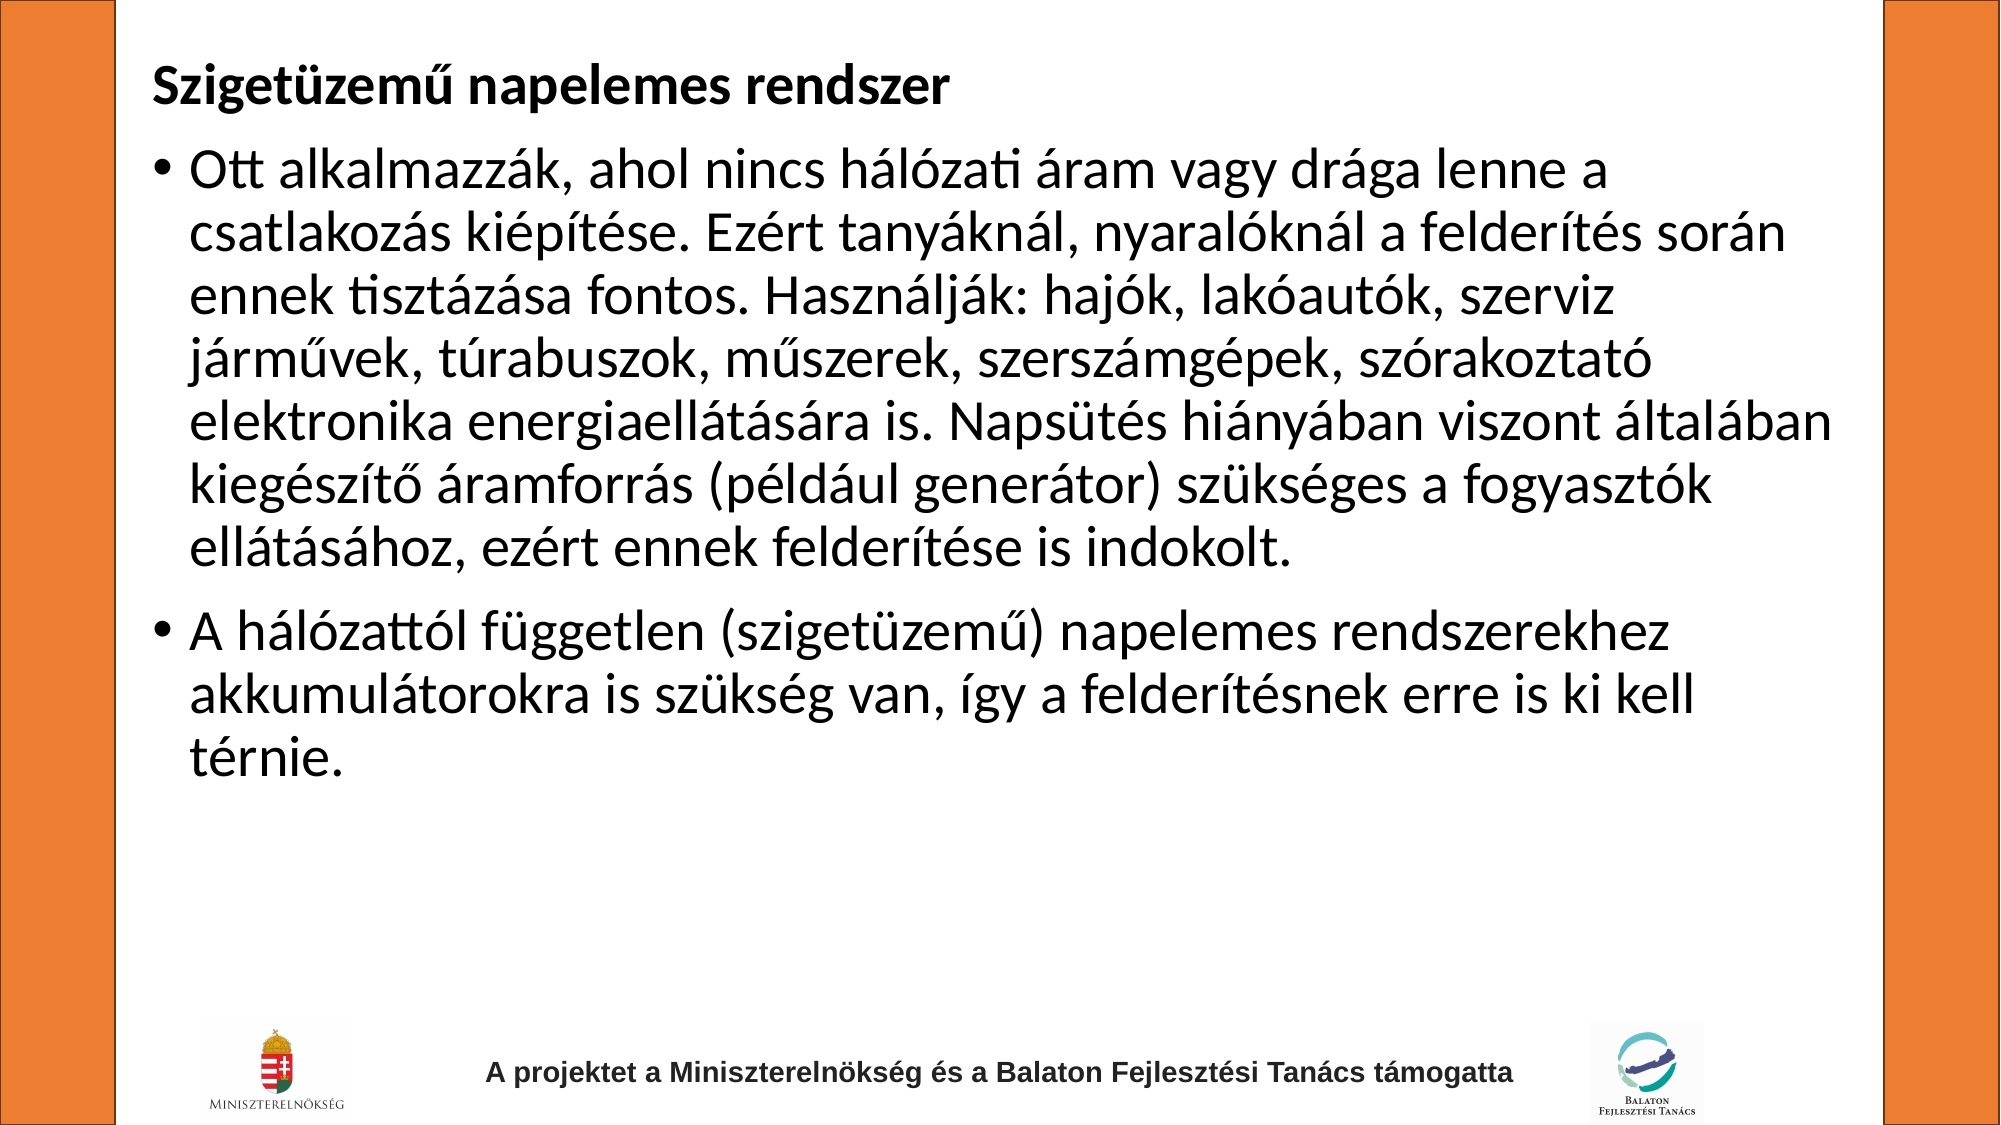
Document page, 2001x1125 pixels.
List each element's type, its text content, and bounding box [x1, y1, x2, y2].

list Szigetüzemű napelemes rendszer Ott alkalmazzák, ahol nincs hálózati áram vagy drága lenne a csatlakozás kiépítése. Ezért tanyáknál, nyaralóknál a felderítés során ennek tisztázása fontos. Használják: hajók, lakóautók, szerviz járművek, túrabuszok, műszerek, szerszámgépek, szórakoztató elektronika energiaellátására is. Napsütés hiányában viszont általában kiegészítő áramforrás (például generátor) szükséges a fogyasztók ellátásához, ezért ennek felderítése is indokolt. A hálózattól független (szigetüzemű) napelemes rendszerekhez akkumulátorokra is szükség van, így a felderítésnek erre is ki kell térnie. [137, 47, 1863, 1014]
picture [201, 1018, 353, 1119]
picture [1590, 1023, 1704, 1125]
